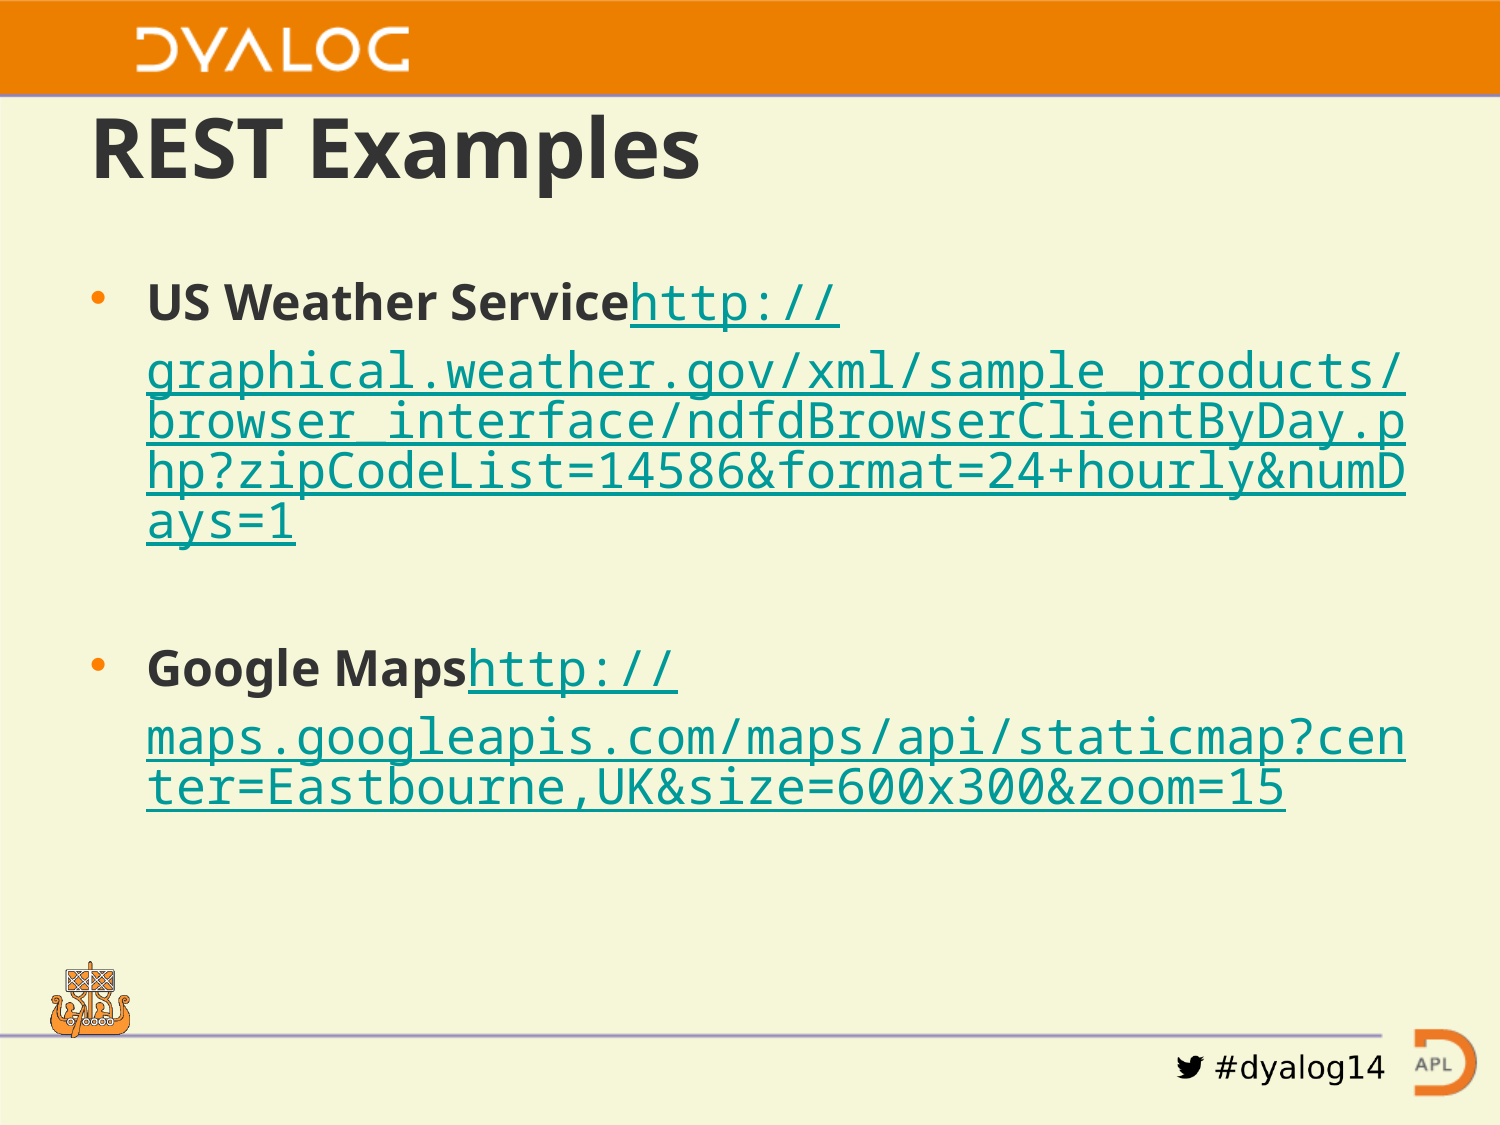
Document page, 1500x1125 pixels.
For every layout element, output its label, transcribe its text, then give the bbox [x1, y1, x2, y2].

list US Weather Service http://graphical.weather.gov/xml/sample_products/browser_interface/ndfdBrowserClientByDay.php?zipCodeList=14586&format=24+hourly&numDays=1 Google Maps http://maps.googleapis.com/maps/api/staticmap?center=Eastbourne,UK&size=600x300&zoom=15 [75, 262, 1425, 1005]
picture [0, 0, 1500, 1125]
title REST Examples [75, 87, 1425, 238]
